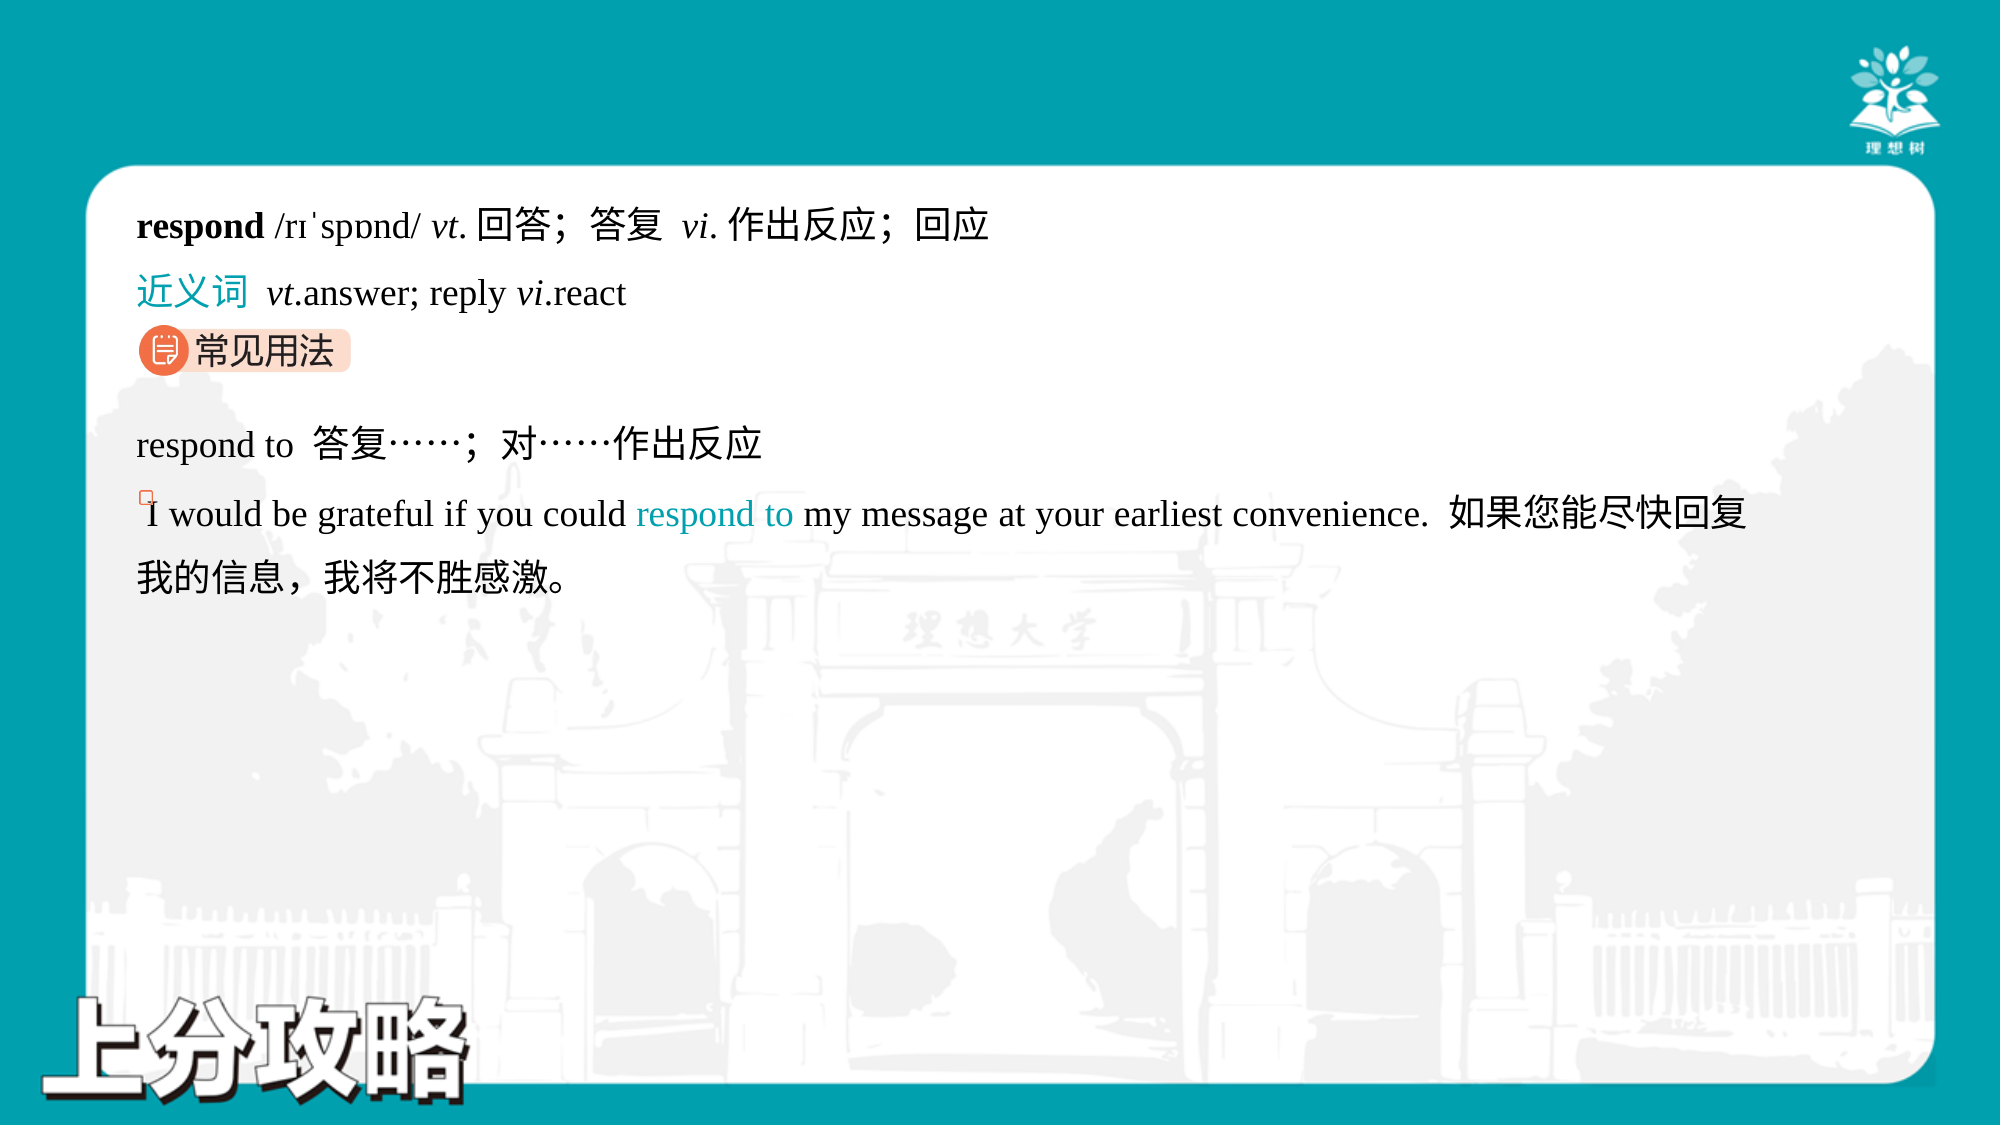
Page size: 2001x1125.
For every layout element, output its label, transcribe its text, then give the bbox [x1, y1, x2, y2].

text_box respond /rɪˈspɒnd/ vt.回答；答复 vi.作出反应；回应 近义词 vt.answer; reply vi.react#31 [136, 177, 1865, 305]
text_box respond to 答复……；对……作出反应 I would be grateful if you could respond to my message at your earliest convenience. 如果您能尽快回复 我的信息，我将不胜感激。#34 [136, 396, 1865, 591]
picture [0, 0, 2000, 1125]
